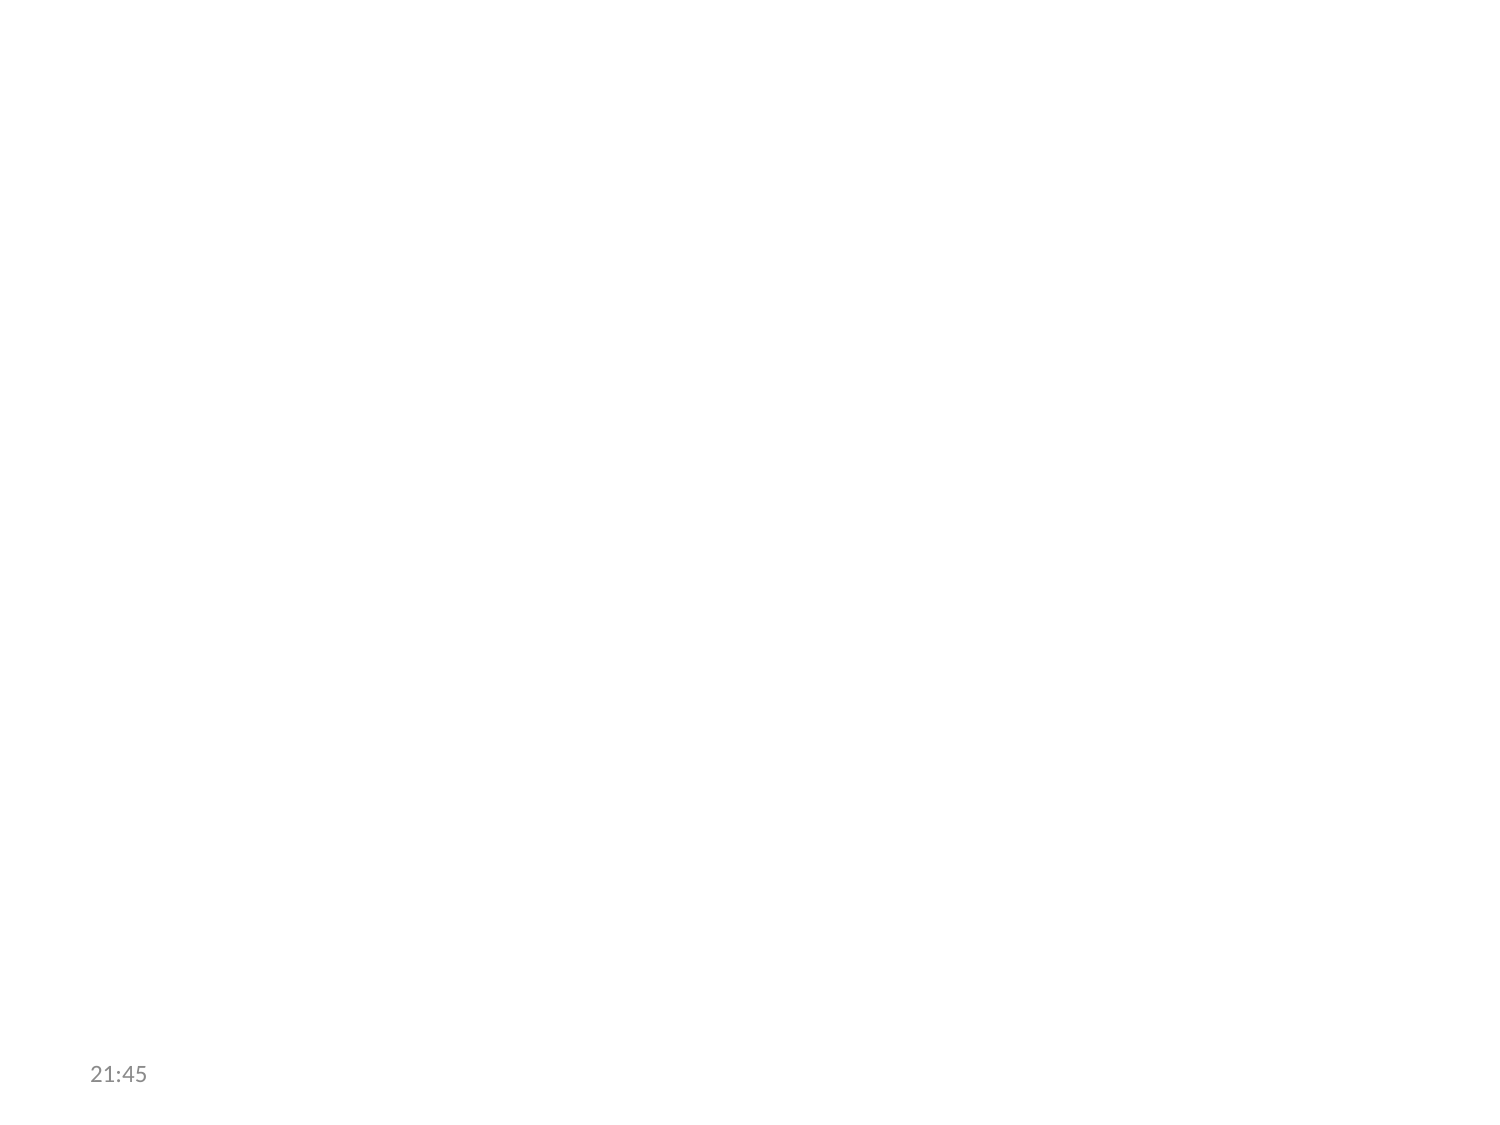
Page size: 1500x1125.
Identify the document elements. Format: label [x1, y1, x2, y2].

slide_number [75, 1042, 425, 1103]
